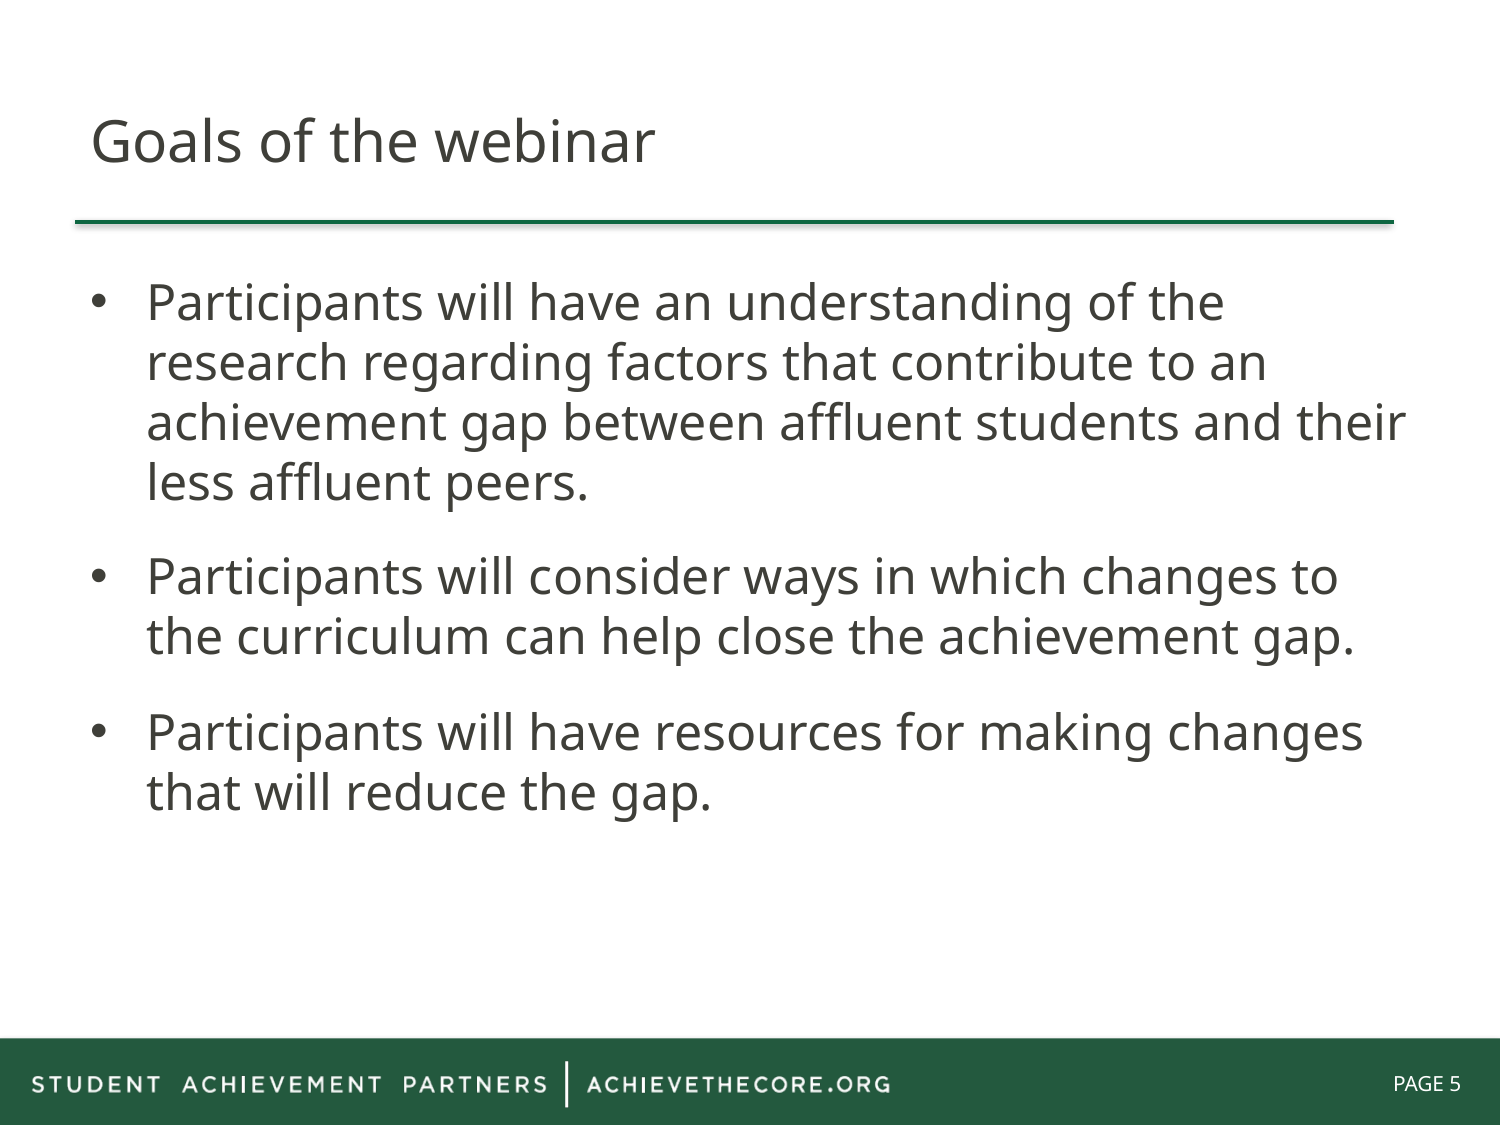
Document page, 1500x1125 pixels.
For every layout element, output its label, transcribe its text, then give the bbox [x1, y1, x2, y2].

list Participants will have an understanding of the research regarding factors that contribute to an achievement gap between affluent students and their less affluent peers. Participants will consider ways in which changes to the curriculum can help close the achievement gap. Participants will have resources for making changes that will reduce the gap. [75, 262, 1425, 1005]
title Goals of the webinar [75, 45, 1425, 233]
